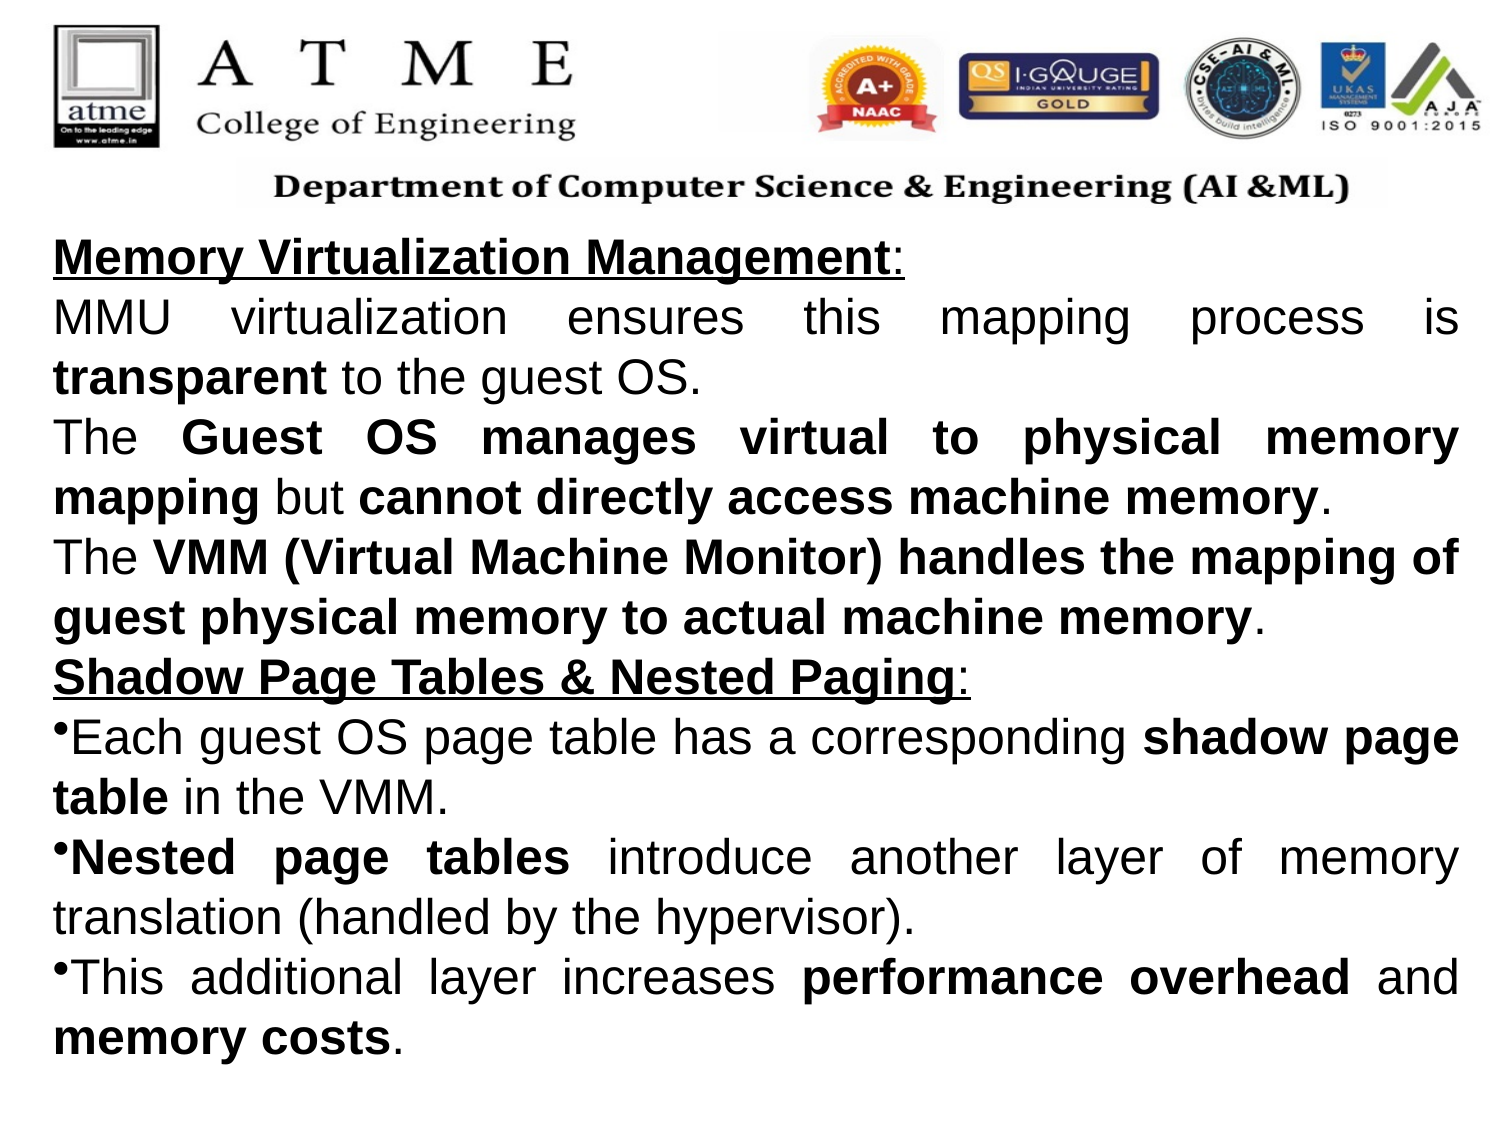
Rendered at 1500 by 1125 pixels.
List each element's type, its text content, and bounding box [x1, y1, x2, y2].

text_box Memory Virtualization Management: MMU virtualization ensures this mapping process is transparent to the guest OS. The Guest OS manages virtual to physical memory mapping but cannot directly access machine memory. The VMM (Virtual Machine Monitor) handles the mapping of guest physical memory to actual machine memory. Shadow Page Tables & Nested Paging: Each guest OS page table has a corresponding shadow page table in the VMM. Nested page tables introduce another layer of memory translation (handled by the hypervisor). This additional layer increases performance overhead and memory costs. [37, 234, 1475, 1072]
picture [24, 0, 1500, 226]
